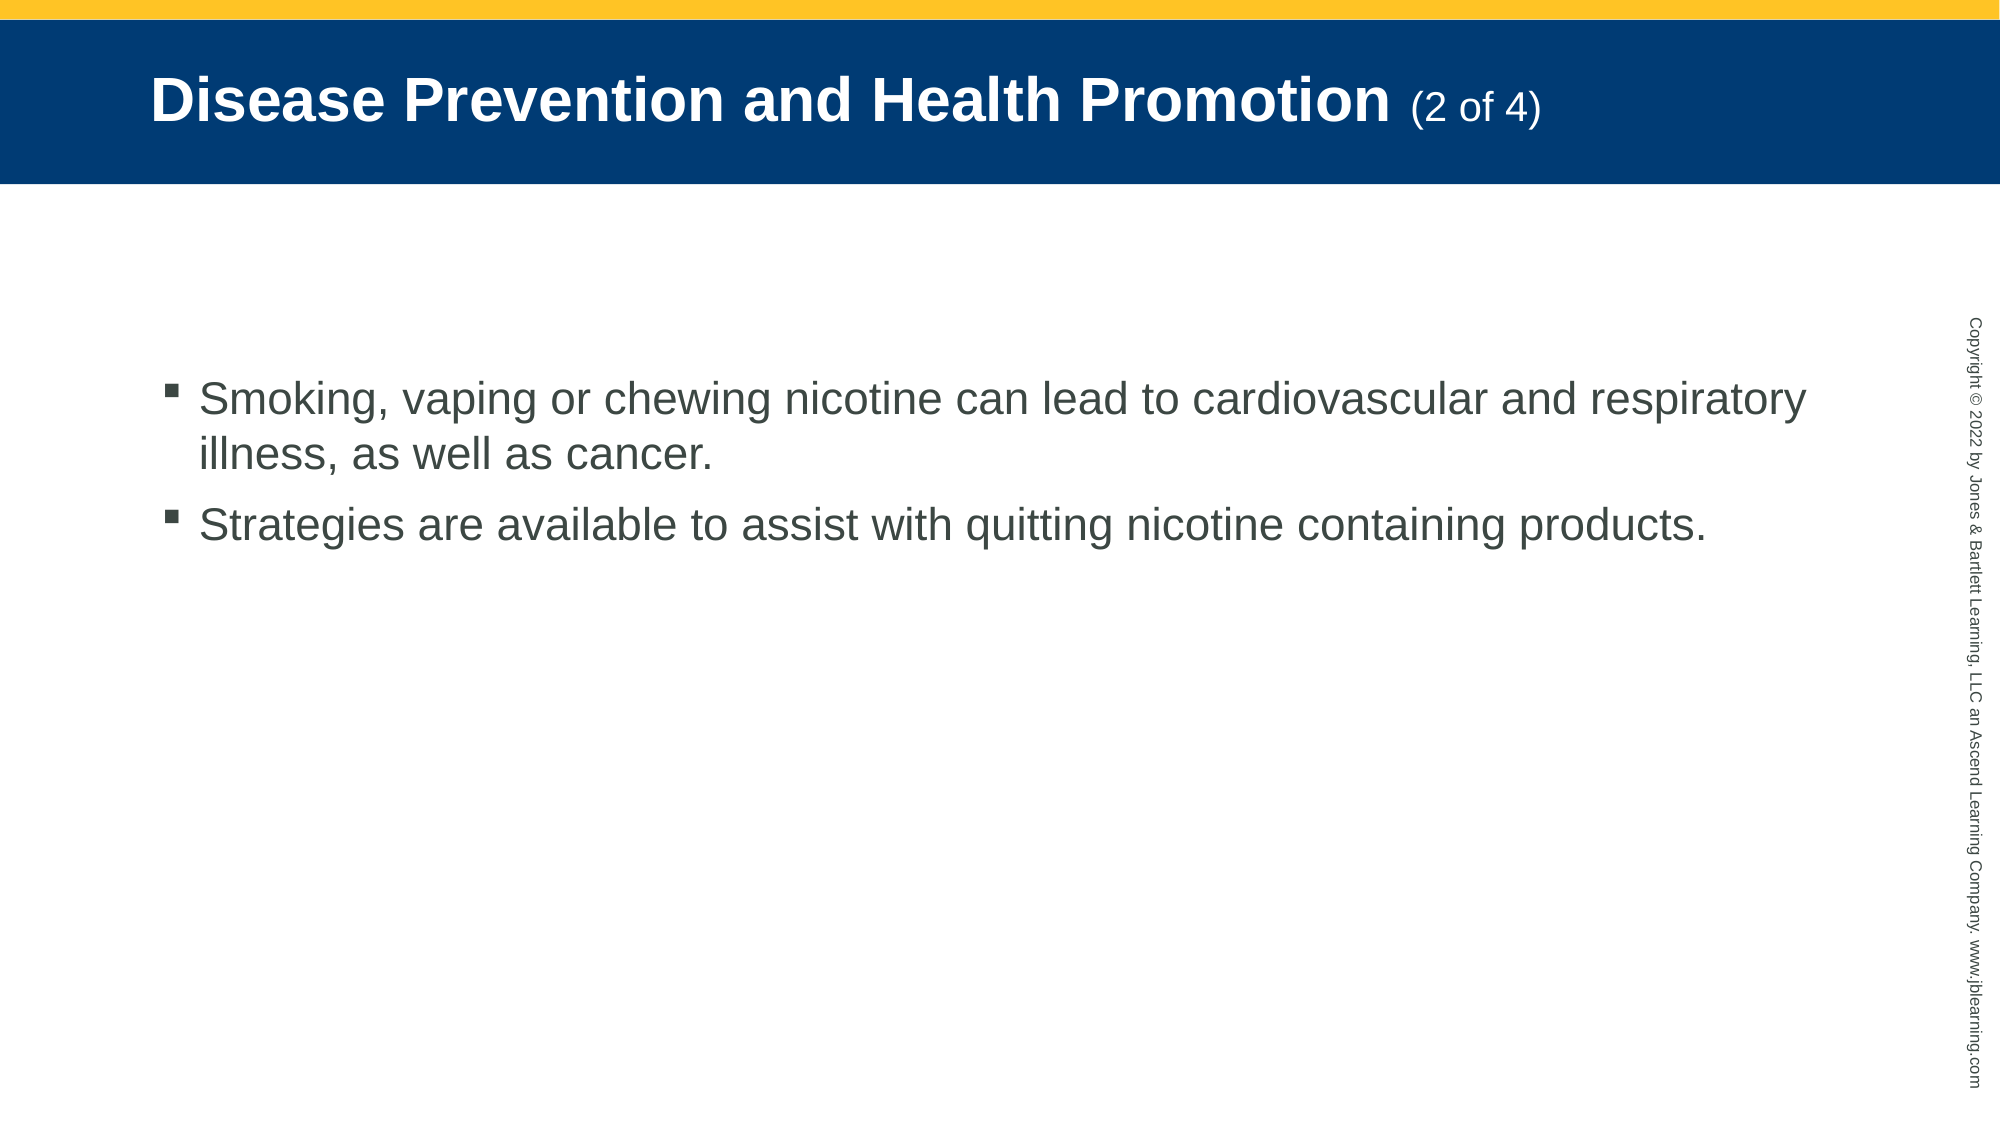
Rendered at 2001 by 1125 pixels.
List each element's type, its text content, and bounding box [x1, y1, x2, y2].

title Disease Prevention and Health Promotion (2 of 4) [0, 19, 2000, 185]
list Smoking, vaping or chewing nicotine can lead to cardiovascular and respiratory illness, as well as cancer. Strategies are available to assist with quitting nicotine containing products. [146, 361, 1859, 1016]
